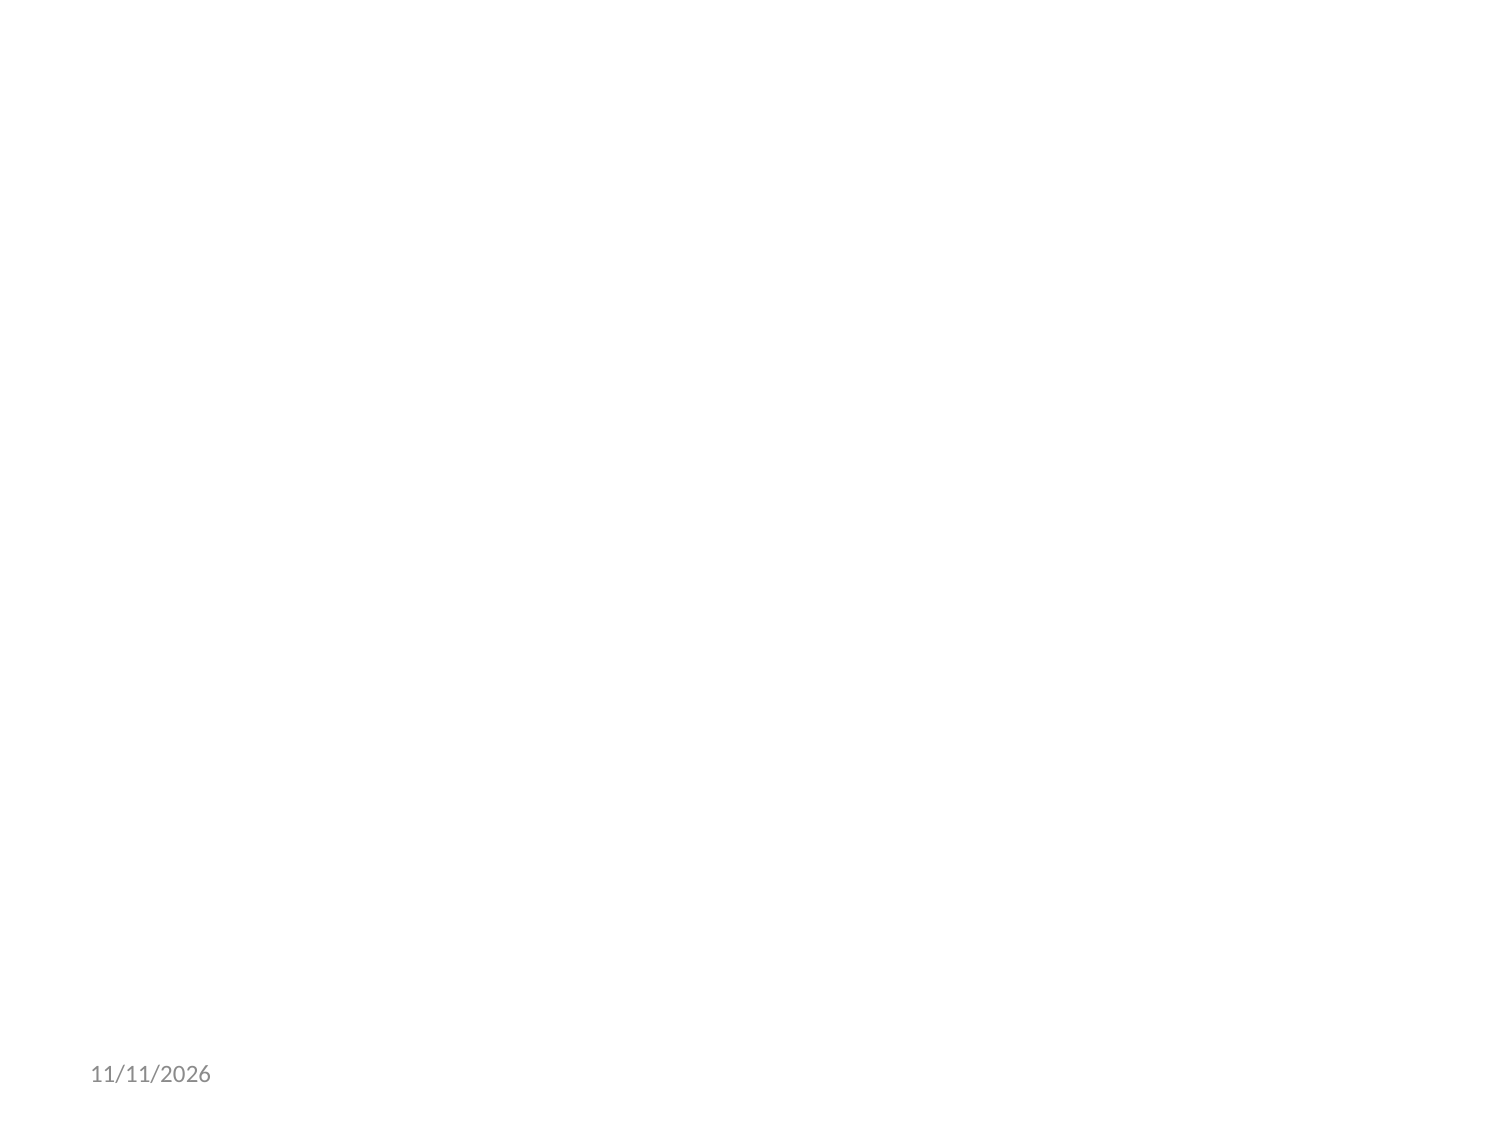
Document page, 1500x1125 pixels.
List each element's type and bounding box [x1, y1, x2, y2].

slide_number [75, 1042, 425, 1103]
